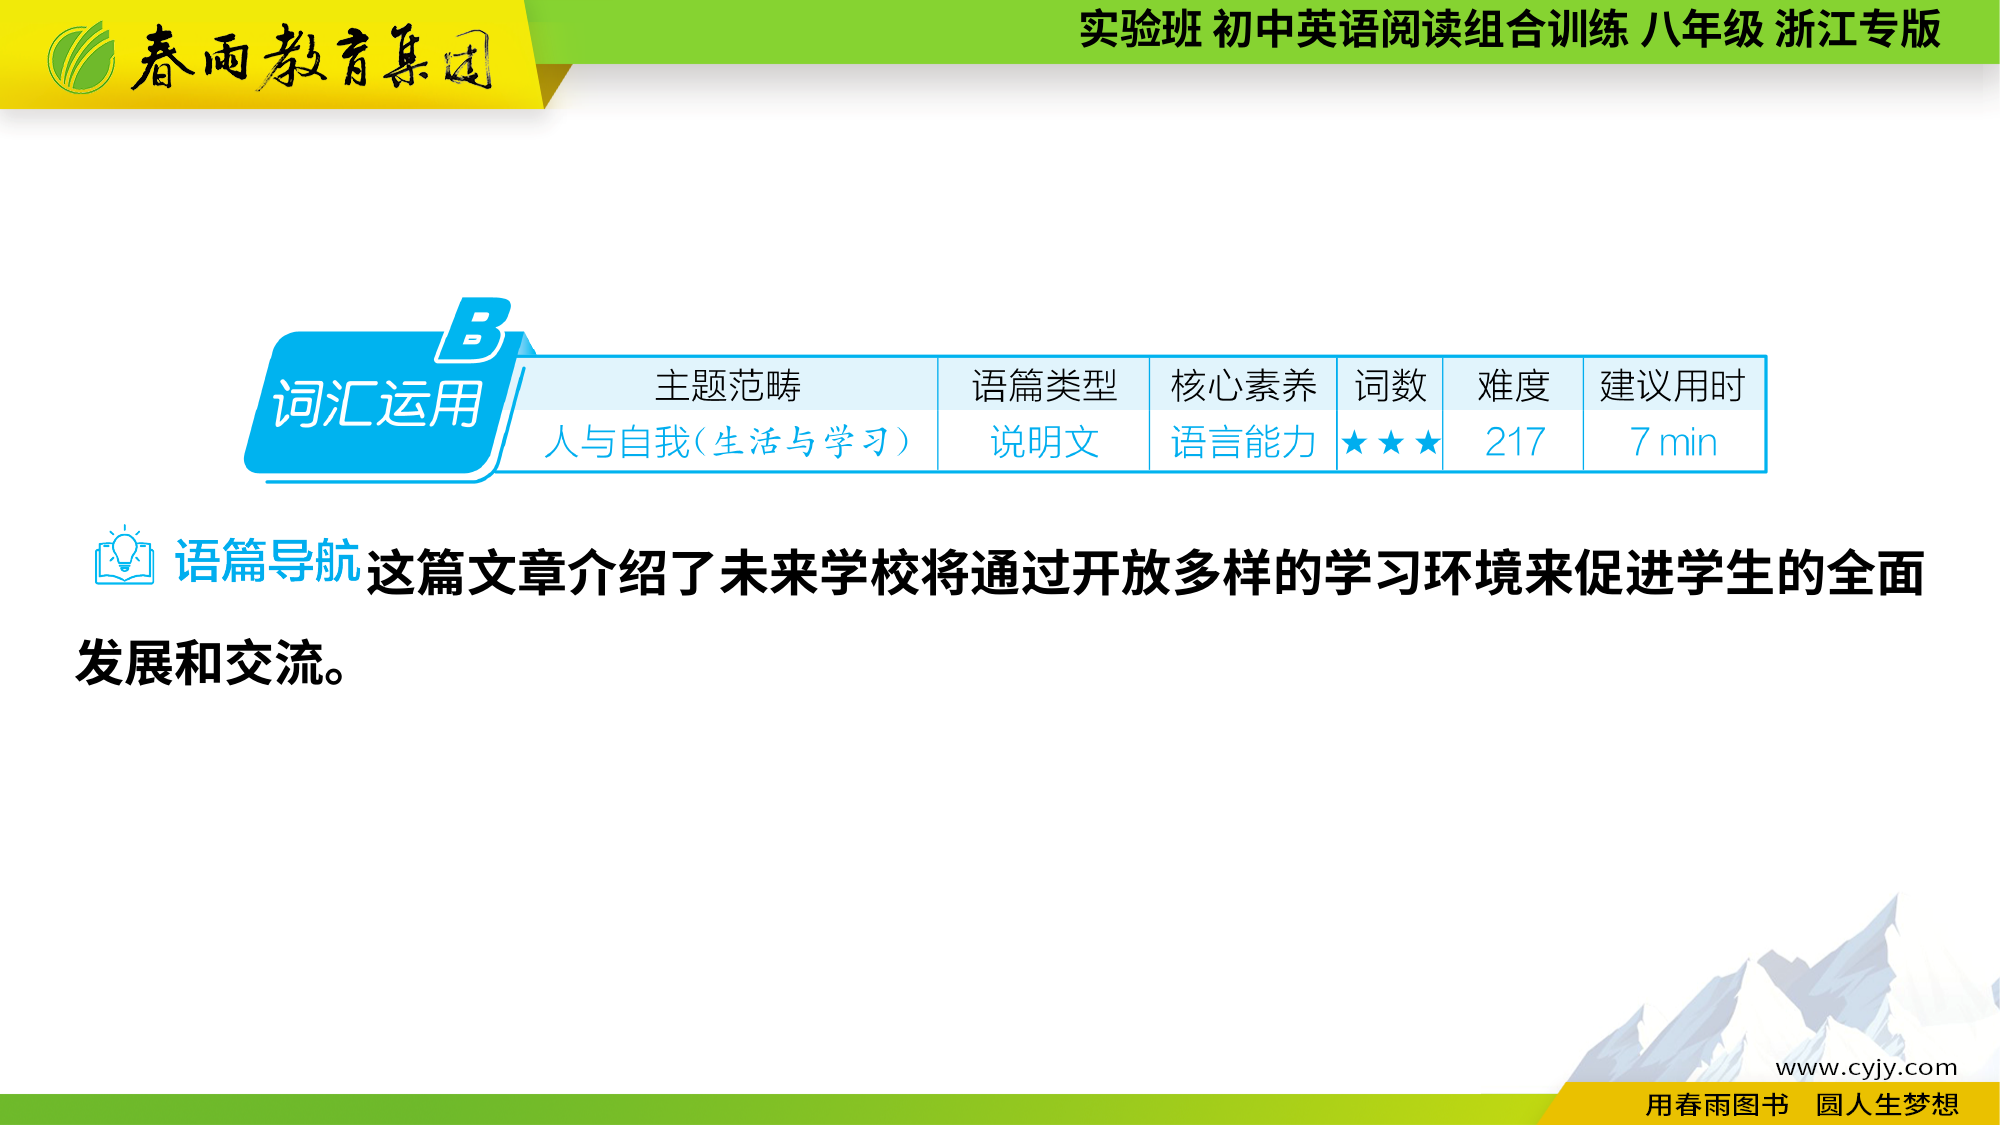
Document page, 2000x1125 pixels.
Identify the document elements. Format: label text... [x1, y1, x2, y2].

picture [0, 0, 2000, 1125]
list 这篇文章介绍了未来学校将通过开放多样的学习环境来促进学生的全面发展和交流。 [59, 503, 1944, 690]
